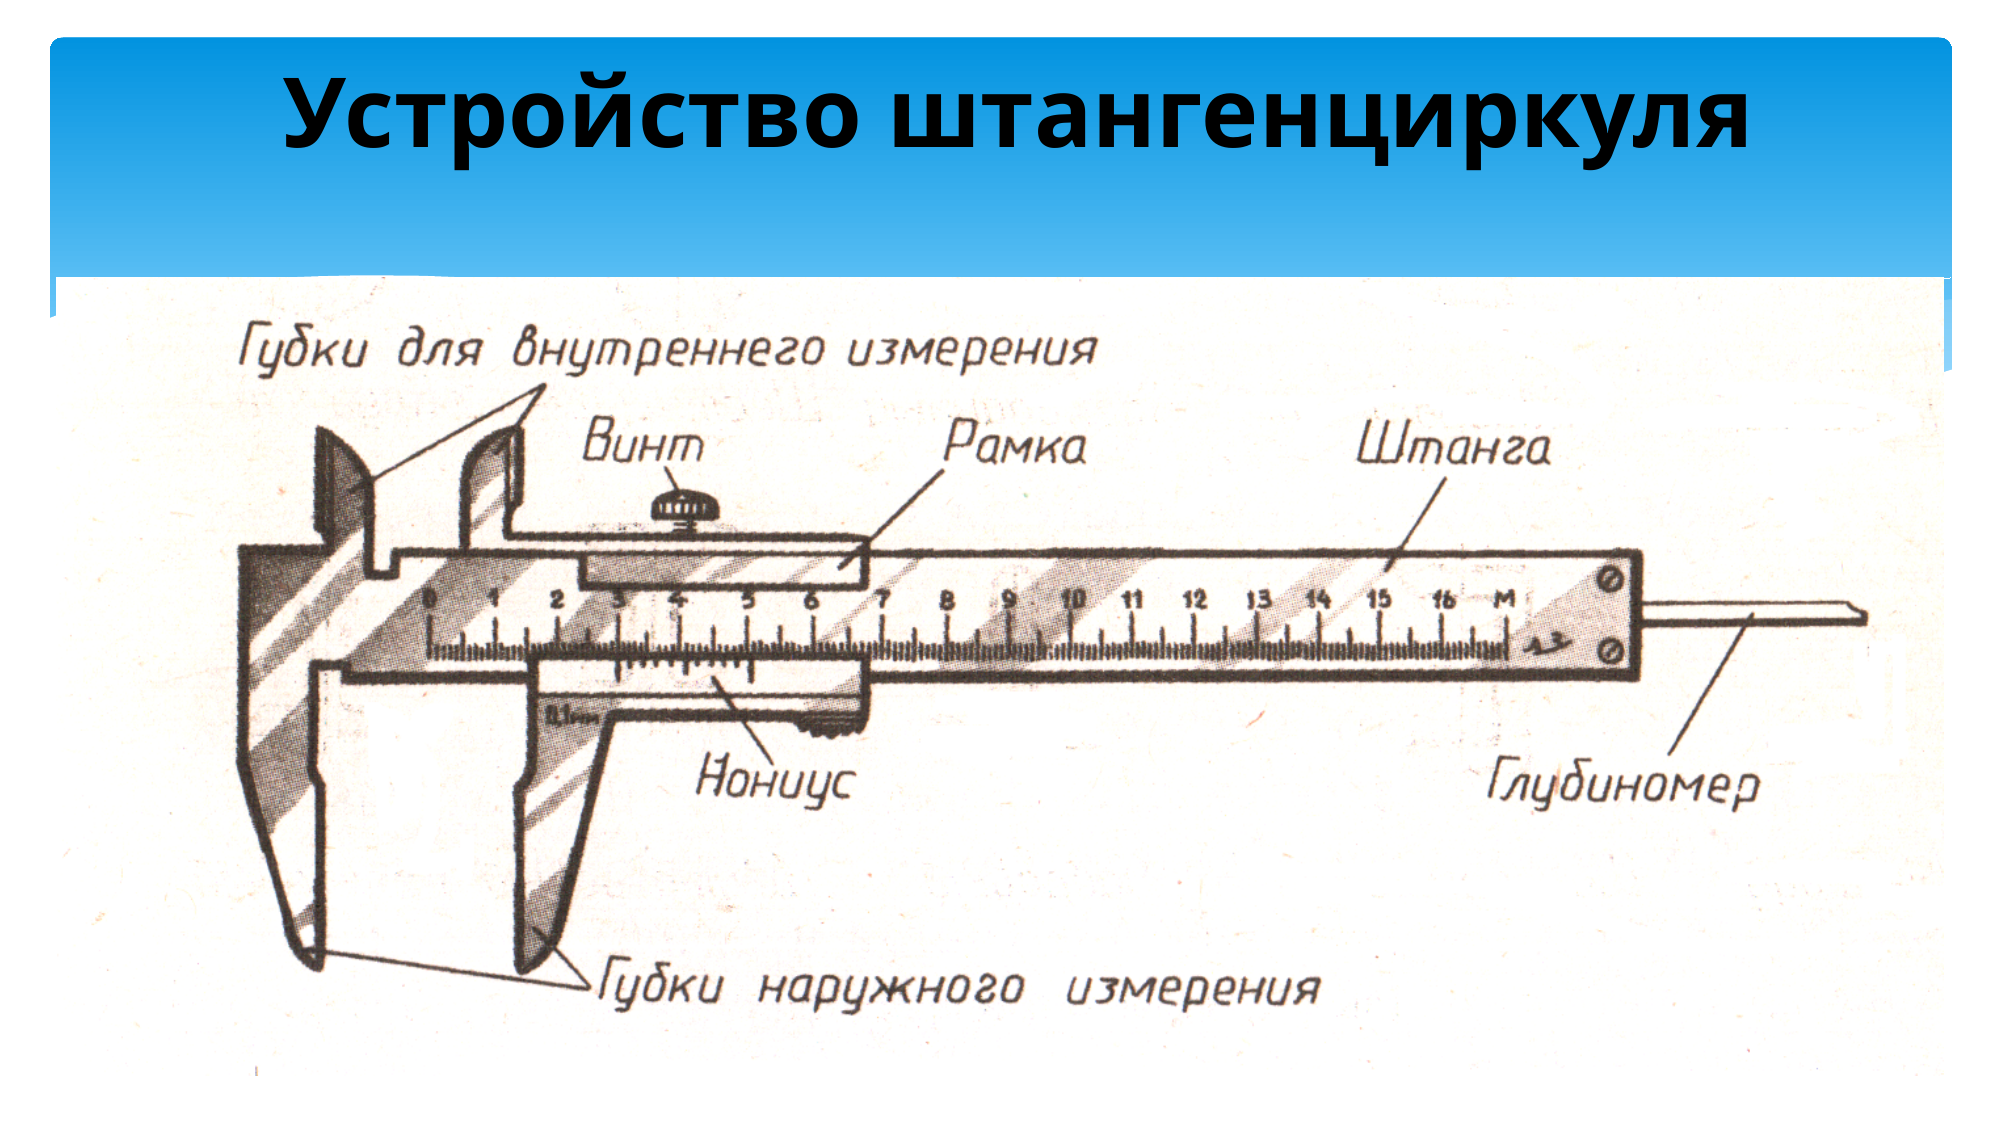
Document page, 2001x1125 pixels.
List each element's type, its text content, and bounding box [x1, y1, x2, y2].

title Устройство штангенциркуля [155, 0, 1881, 218]
picture [56, 276, 1944, 1077]
